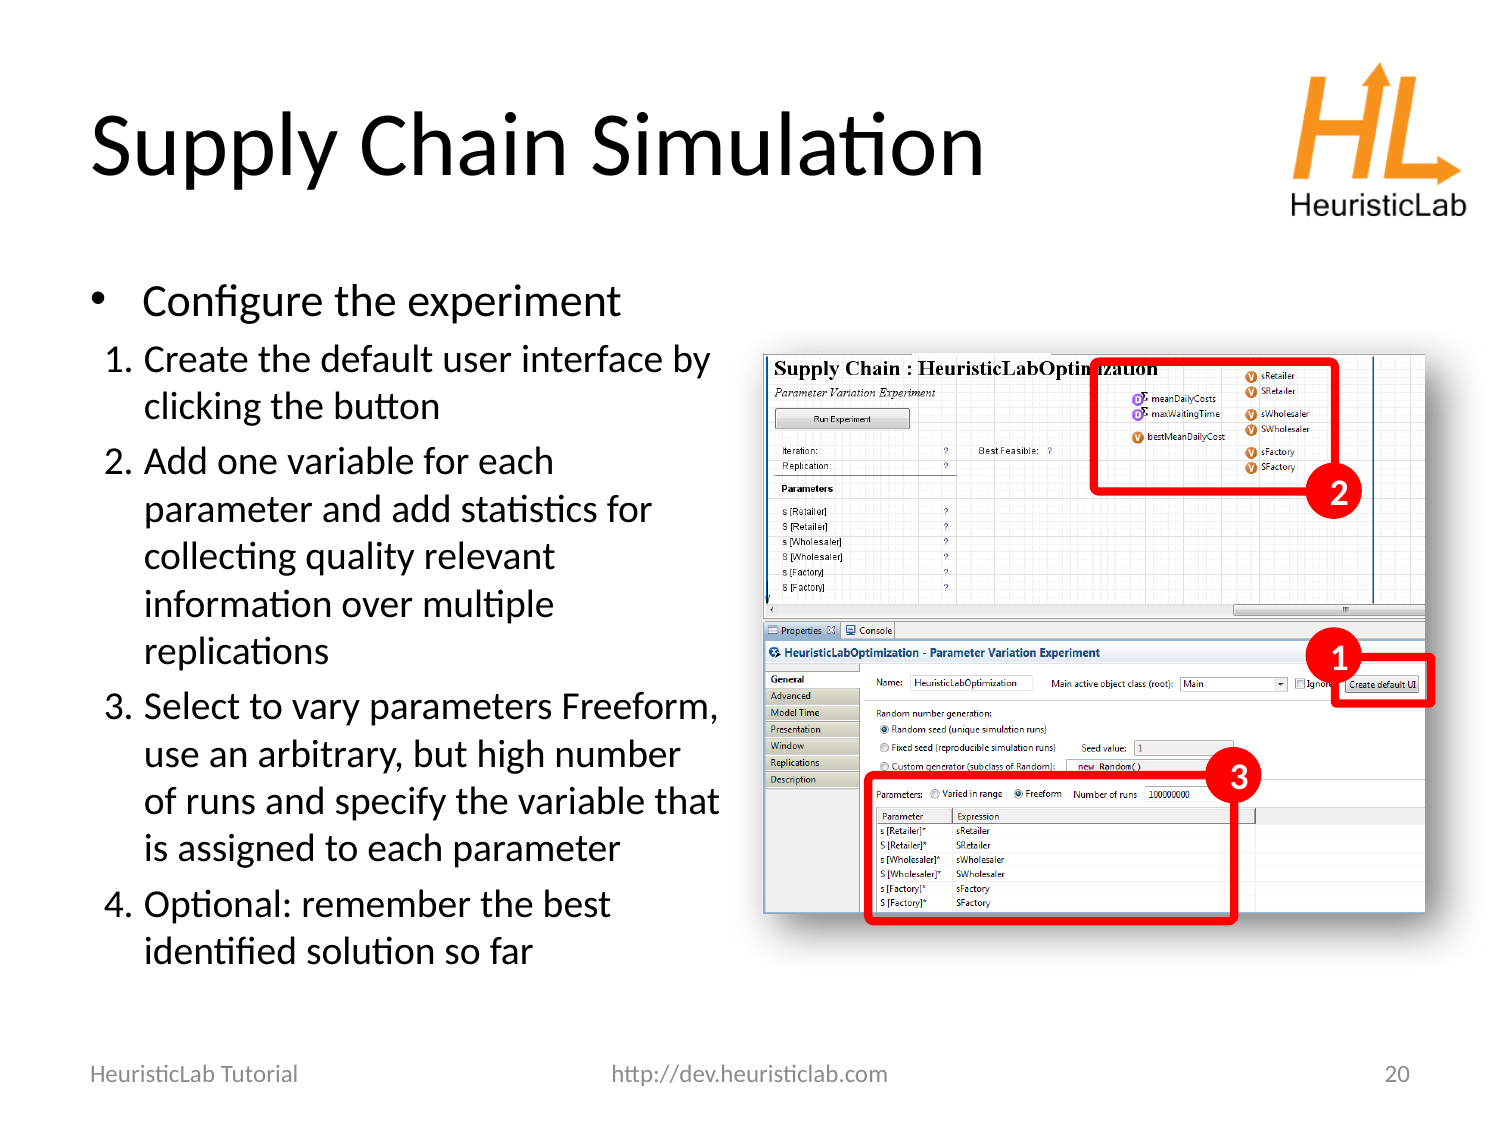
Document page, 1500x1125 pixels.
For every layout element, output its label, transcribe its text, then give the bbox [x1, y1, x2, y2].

list Configure the experiment Create the default user interface by clicking the button Add one variable for each parameter and add statistics for collecting quality relevant information over multiple replications Select to vary parameters Freeform, use an arbitrary, but high number of runs and specify the variable that is assigned to each parameter Optional: remember the best identified solution so far [75, 262, 738, 1005]
picture [1281, 27, 1474, 244]
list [762, 353, 1426, 914]
text_box [1429, 654, 1434, 706]
footer http://dev.heuristiclab.com [512, 1042, 988, 1103]
title Supply Chain Simulation [75, 45, 1282, 233]
slide_number HeuristicLab Tutorial [75, 1042, 425, 1103]
slide_number 20 [1074, 1042, 1425, 1103]
